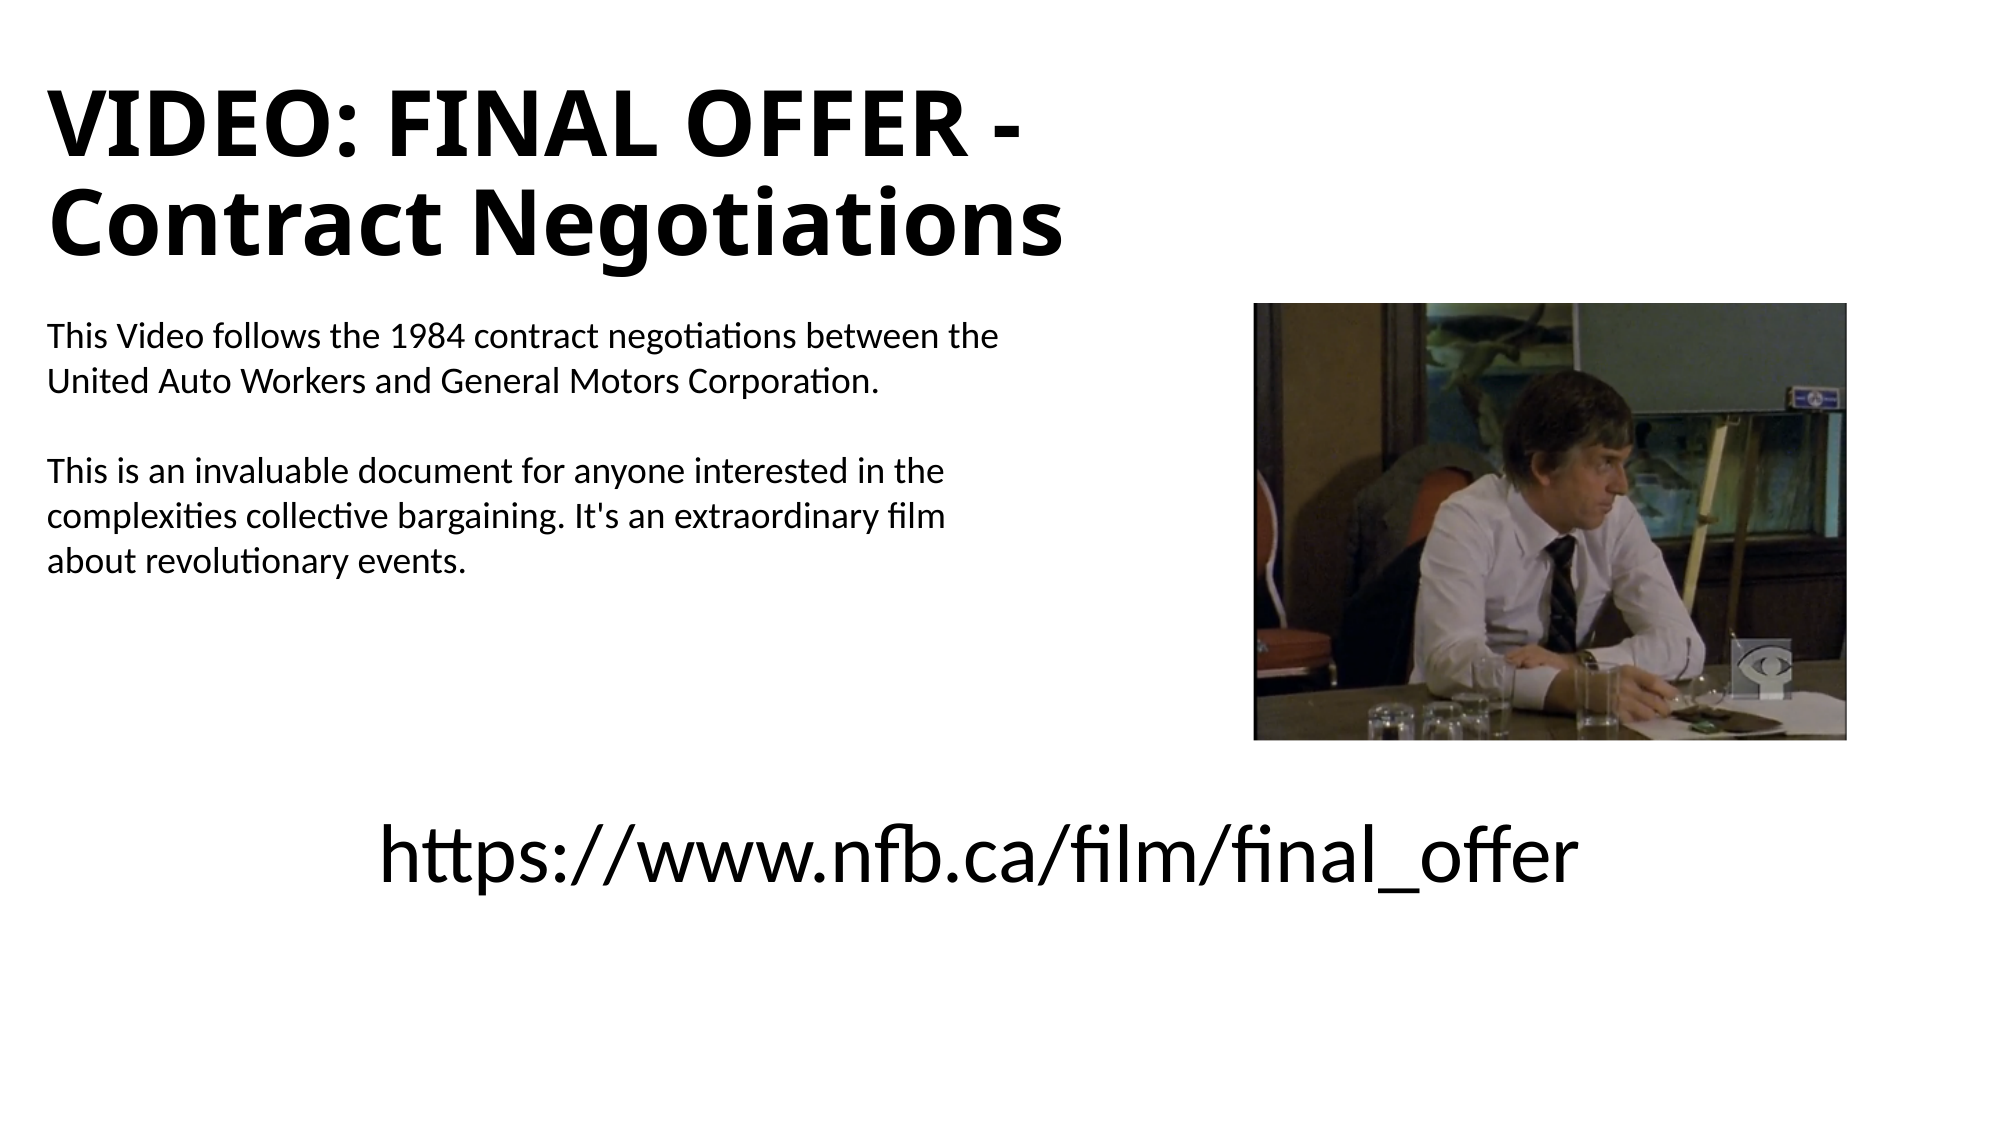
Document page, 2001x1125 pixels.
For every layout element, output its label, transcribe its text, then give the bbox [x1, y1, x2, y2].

text_box This Video follows the 1984 contract negotiations between the United Auto Workers and General Motors Corporation. This is an invaluable document for anyone interested in the complexities collective bargaining. It's an extraordinary film about revolutionary events. [32, 303, 1033, 589]
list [1253, 303, 1847, 741]
title VIDEO: FINAL OFFER - Contract Negotiations [32, 67, 1454, 285]
text_box https://www.nfb.ca/film/final_offer [363, 792, 1597, 907]
